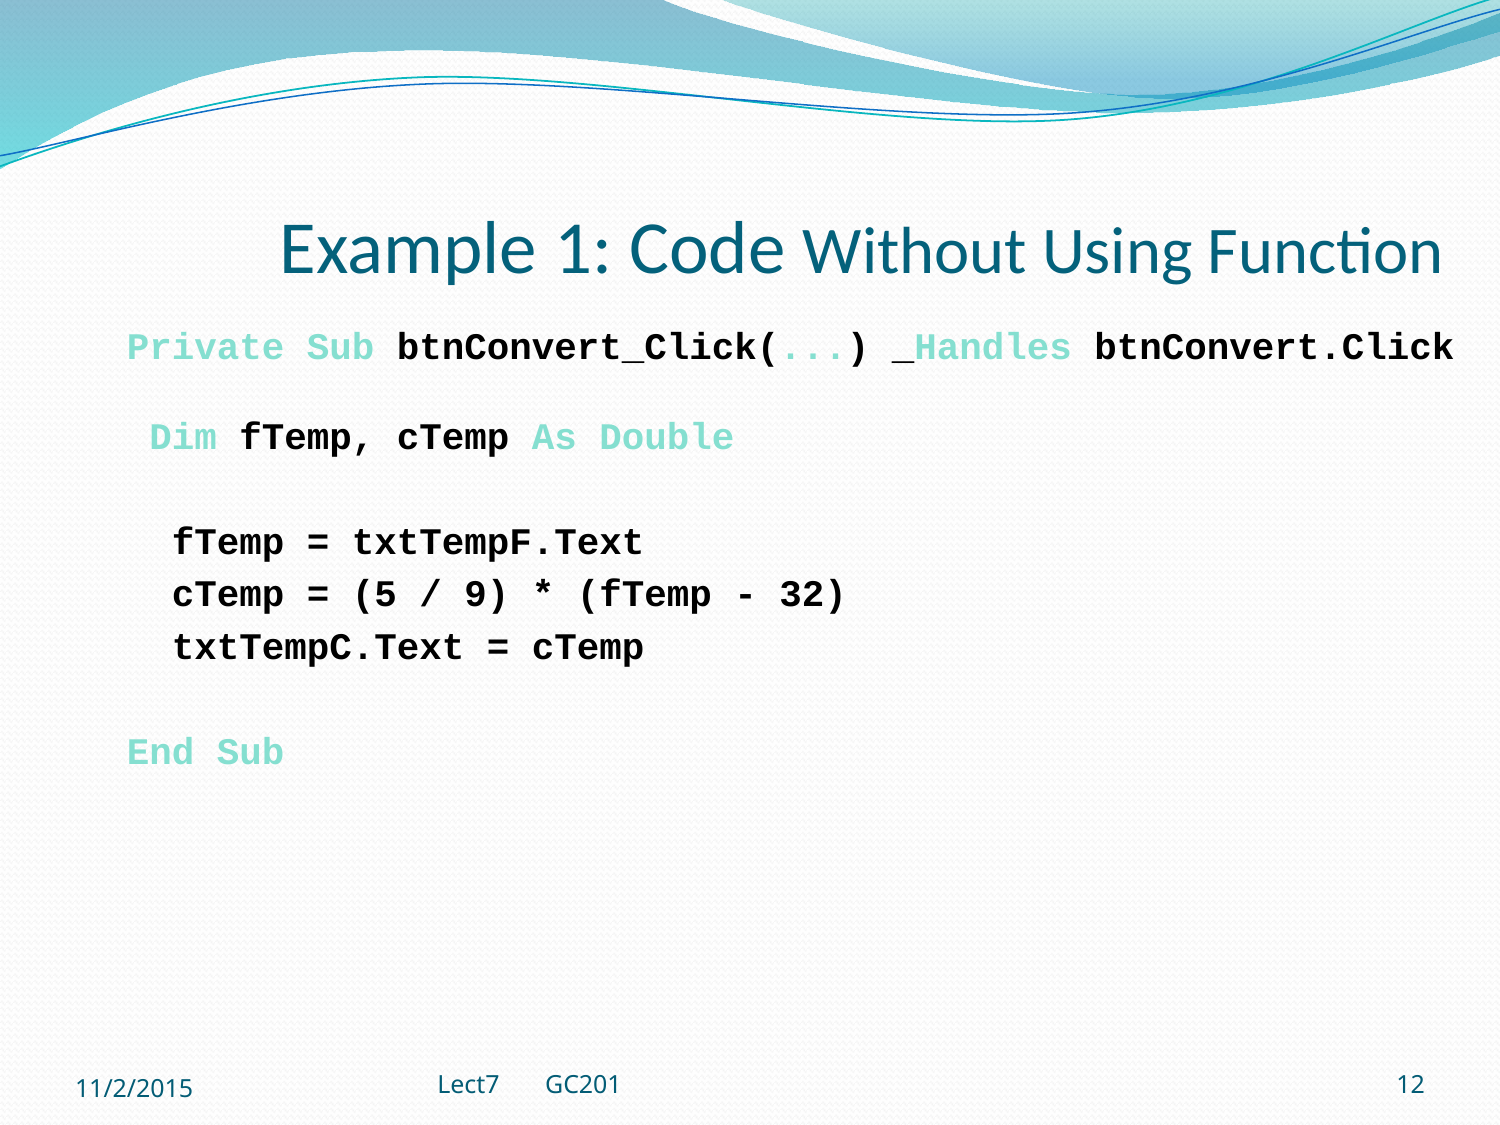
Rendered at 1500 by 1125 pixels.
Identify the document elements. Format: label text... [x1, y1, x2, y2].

list Private Sub btnConvert_Click(...) _Handles btnConvert.Click Dim fTemp, cTemp As Double fTemp = txtTempF.Text cTemp = (5 / 9) * (fTemp - 32) txtTempC.Text = cTemp End Sub [112, 314, 1500, 996]
footer Lect7 GC201 [437, 1042, 988, 1103]
slide_number 12 [1299, 1042, 1425, 1103]
title Example 1: Code Without Using Function [162, 101, 1500, 289]
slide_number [75, 1042, 425, 1103]
